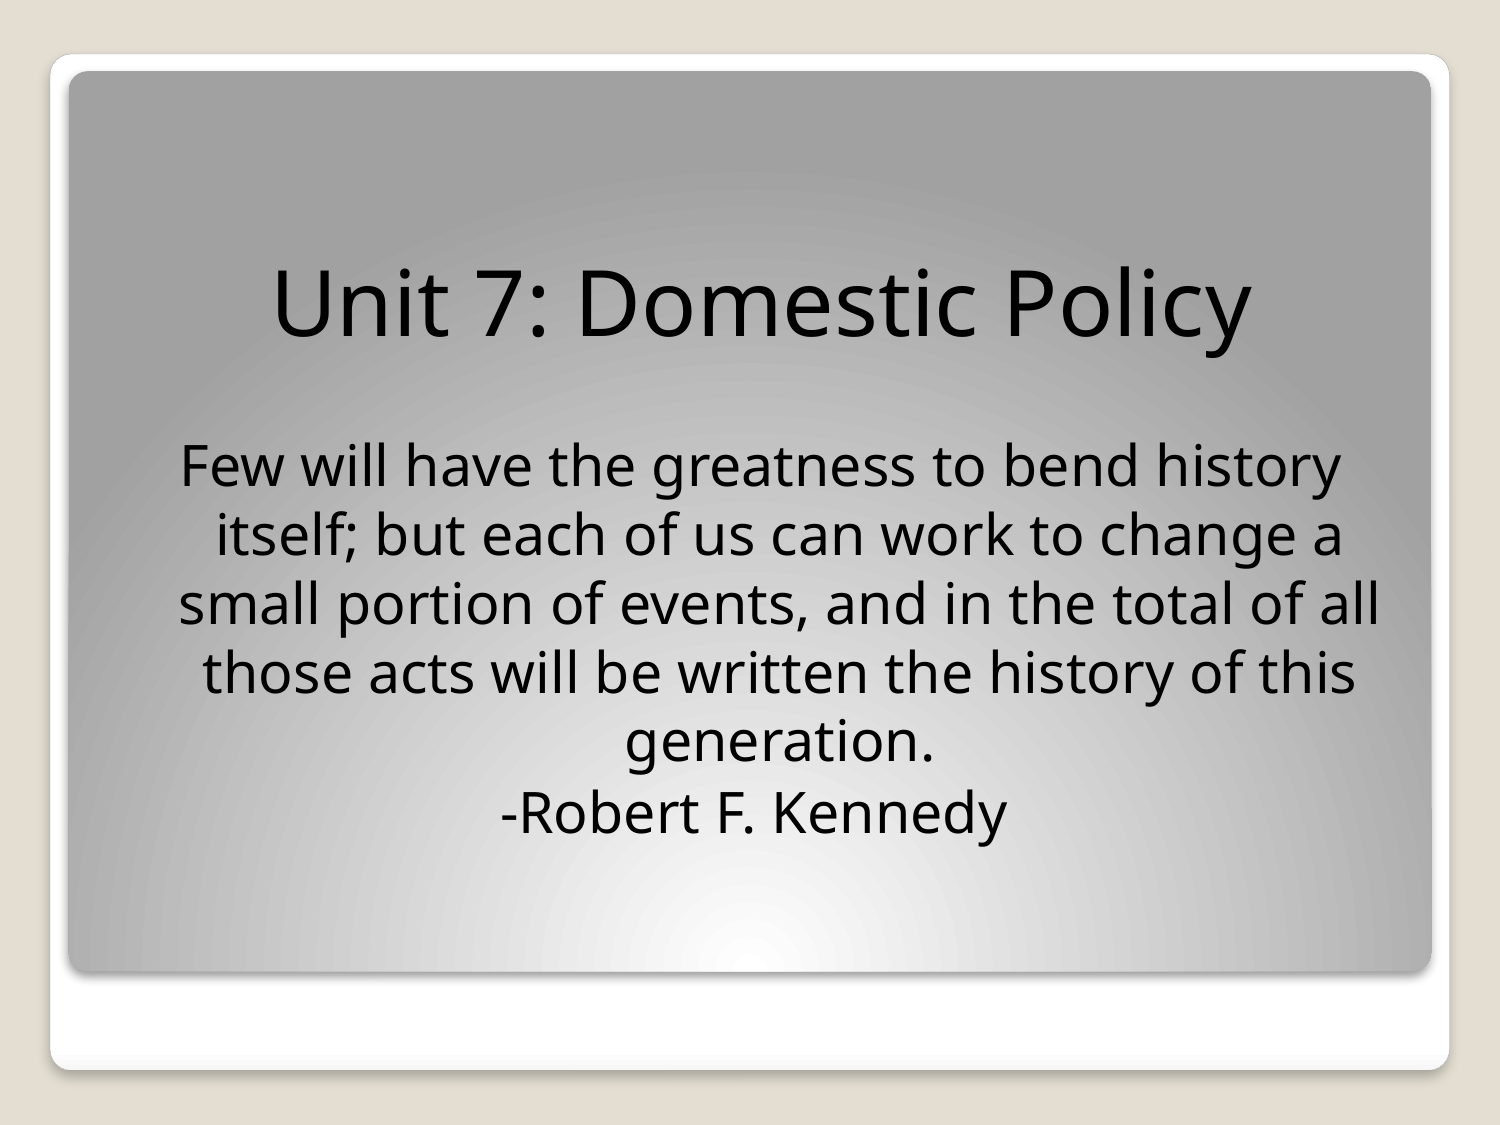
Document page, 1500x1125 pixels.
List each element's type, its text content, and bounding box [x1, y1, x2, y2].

list Unit 7: Domestic Policy Few will have the greatness to bend history itself; but each of us can work to change a small portion of events, and in the total of all those acts will be written the history of this generation. -Robert F. Kennedy [82, 86, 1425, 863]
